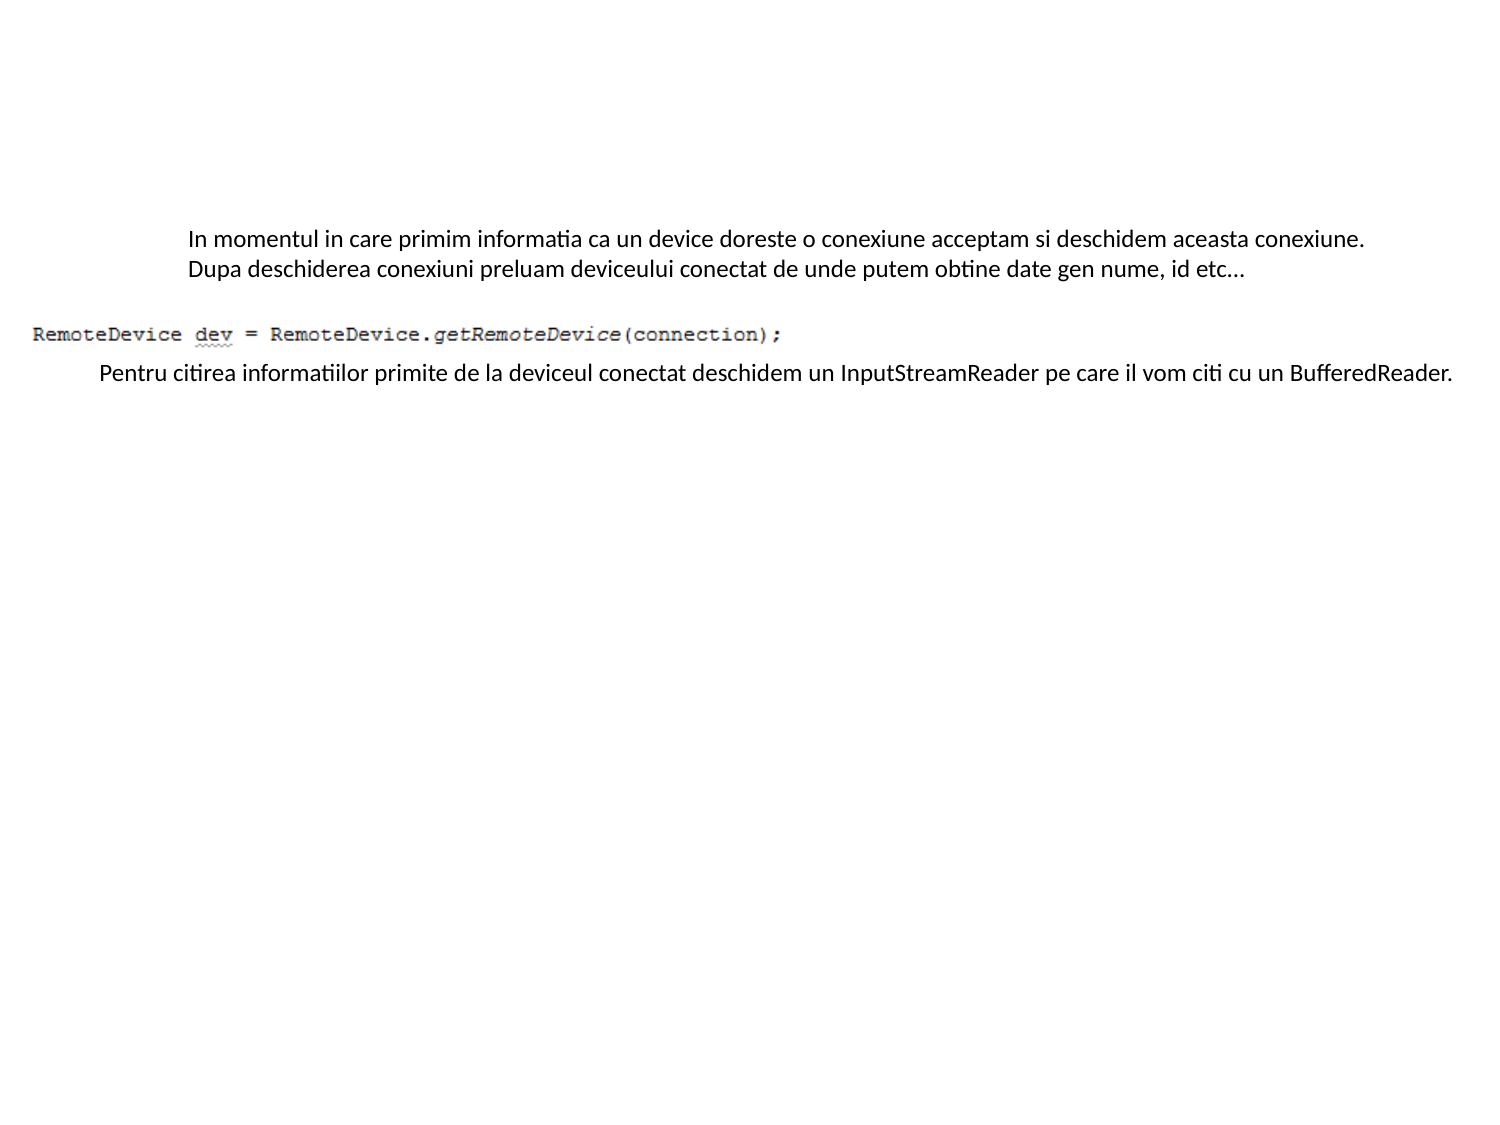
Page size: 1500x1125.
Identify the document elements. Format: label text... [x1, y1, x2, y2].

text_box In momentul in care primim informatia ca un device doreste o conexiune acceptam si deschidem aceasta conexiune. Dupa deschiderea conexiuni preluam deviceului conectat de unde putem obtine date gen nume, id etc... [173, 215, 1384, 319]
text_box Pentru citirea informatiilor primite de la deviceul conectat deschidem un InputStreamReader pe care il vom citi cu un BufferedReader. [84, 319, 1472, 394]
picture [27, 312, 807, 357]
